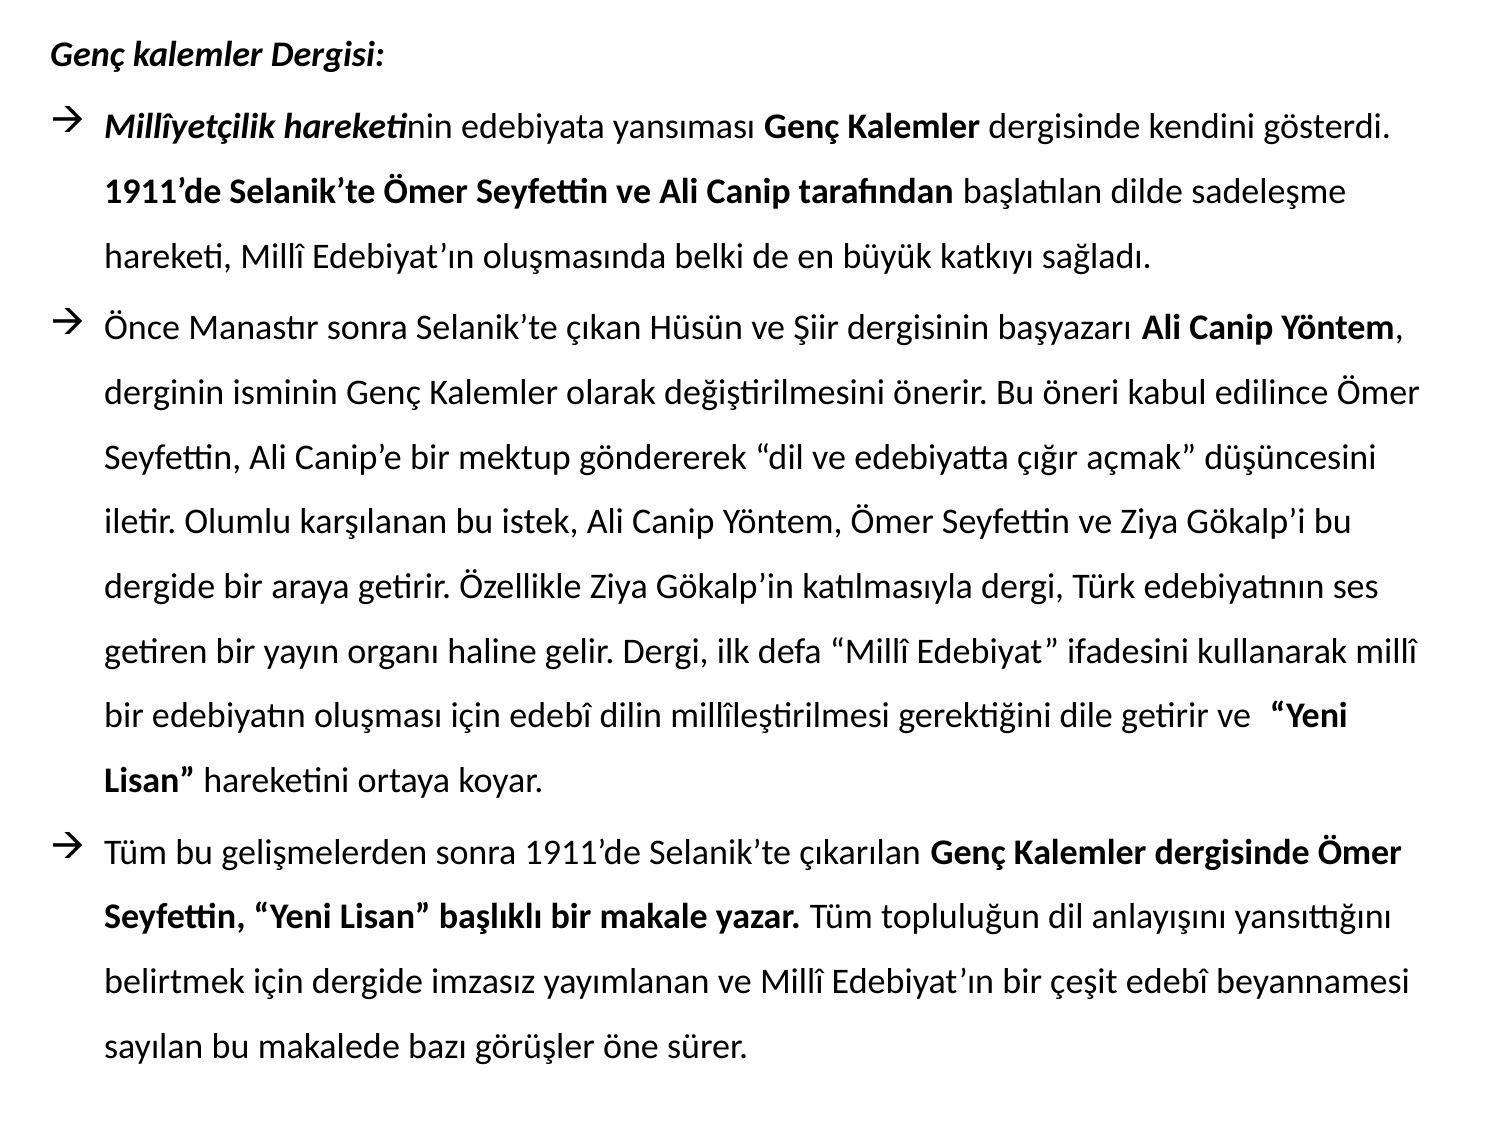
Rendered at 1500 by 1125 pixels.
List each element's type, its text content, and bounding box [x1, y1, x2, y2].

list Genç kalemler Dergisi: Millîyetçilik hareketinin edebiyata yansıması Genç Kalemler dergisinde kendini gösterdi. 1911’de Selanik’te Ömer Seyfettin ve Ali Canip tarafından başlatılan dilde sadeleşme hareketi, Millî Edebiyat’ın oluşmasında belki de en büyük katkıyı sağladı. Önce Manastır sonra Selanik’te çıkan Hüsün ve Şiir dergisinin başyazarı Ali Canip Yöntem, derginin isminin Genç Kalemler olarak değiştirilmesini önerir. Bu öneri kabul edilince Ömer Seyfettin, Ali Canip’e bir mektup göndererek “dil ve edebiyatta çığır açmak” düşüncesini iletir. Olumlu karşılanan bu istek, Ali Canip Yöntem, Ömer Seyfettin ve Ziya Gökalp’i bu dergide bir araya getirir. Özellikle Ziya Gökalp’in katılmasıyla dergi, Türk edebiyatının ses getiren bir yayın organı haline gelir. Dergi, ilk defa “Millî Edebiyat” ifadesini kullanarak millî bir edebiyatın oluşması için edebî dilin millîleştirilmesi gerektiğini dile getirir ve “Yeni Lisan” hareketini ortaya koyar. Tüm bu gelişmelerden sonra 1911’de Selanik’te çıkarılan Genç Kalemler dergisinde Ömer Seyfettin, “Yeni Lisan” başlıklı bir makale yazar. Tüm topluluğun dil anlayışını yansıttığını belirtmek için dergide imzasız yayımlanan ve Millî Edebiyat’ın bir çeşit edebî beyannamesi sayılan bu makalede bazı görüşler öne sürer. [35, 23, 1454, 1079]
